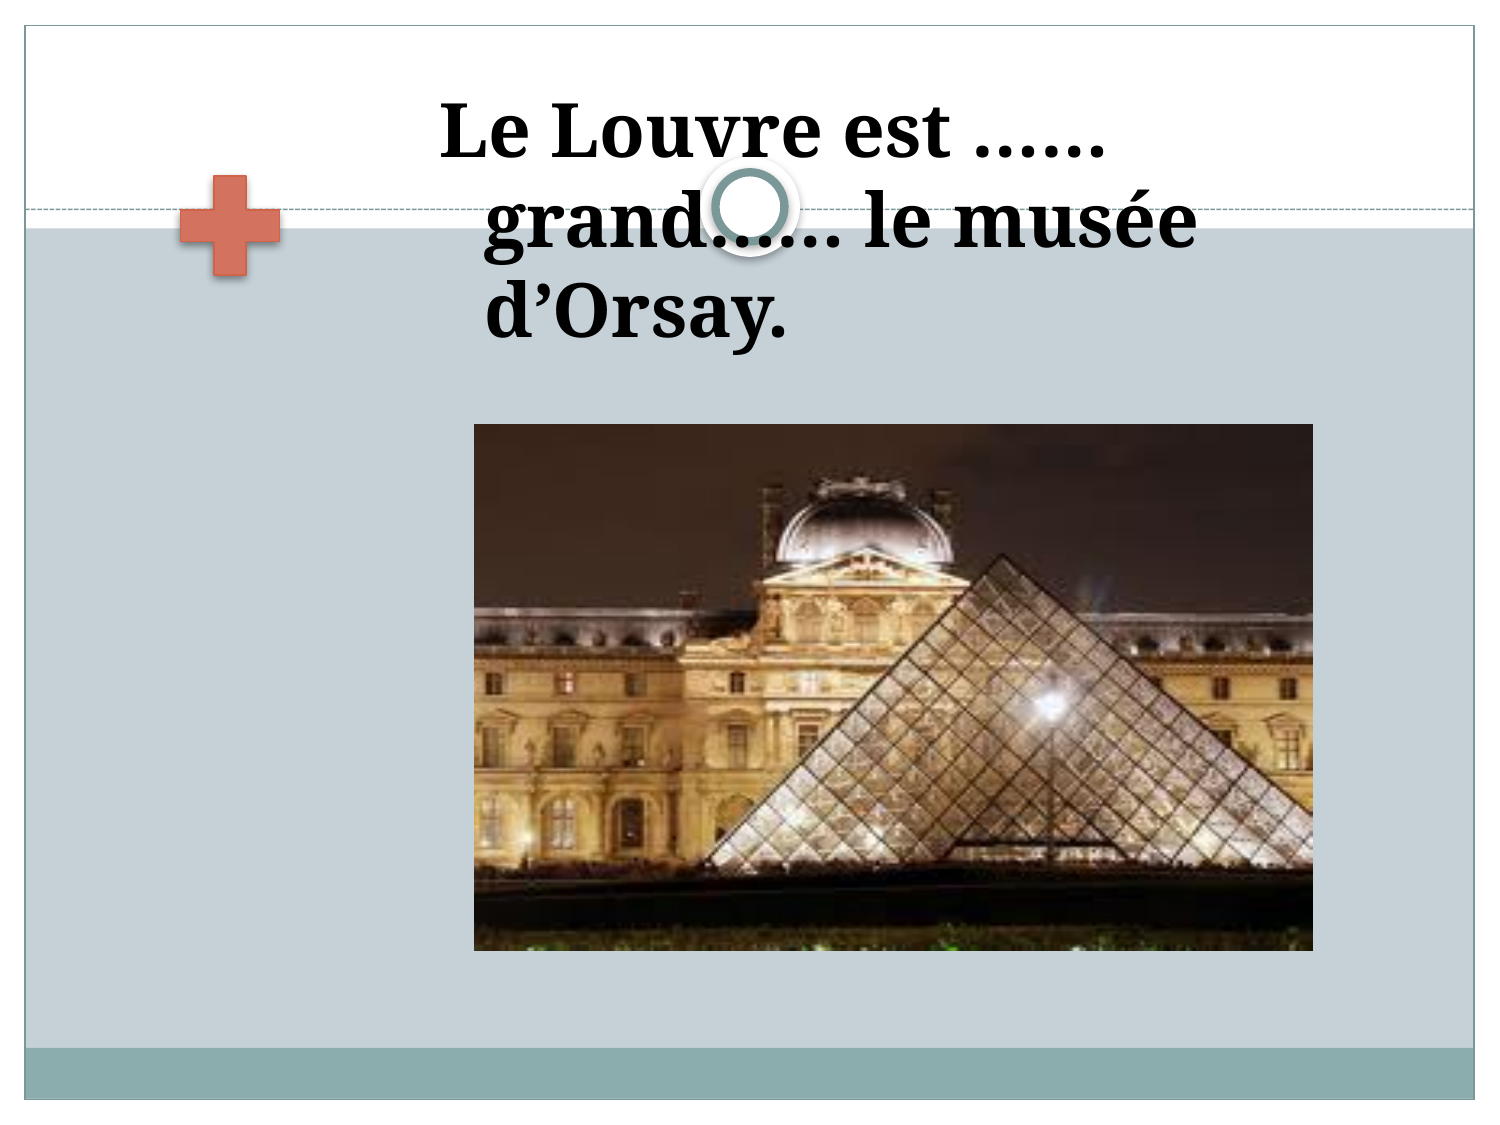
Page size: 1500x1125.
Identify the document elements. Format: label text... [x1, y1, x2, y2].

list Le Louvre est ……grand…… le musée d’Orsay. [425, 75, 1438, 375]
picture [474, 424, 1313, 951]
text_box [180, 175, 280, 276]
